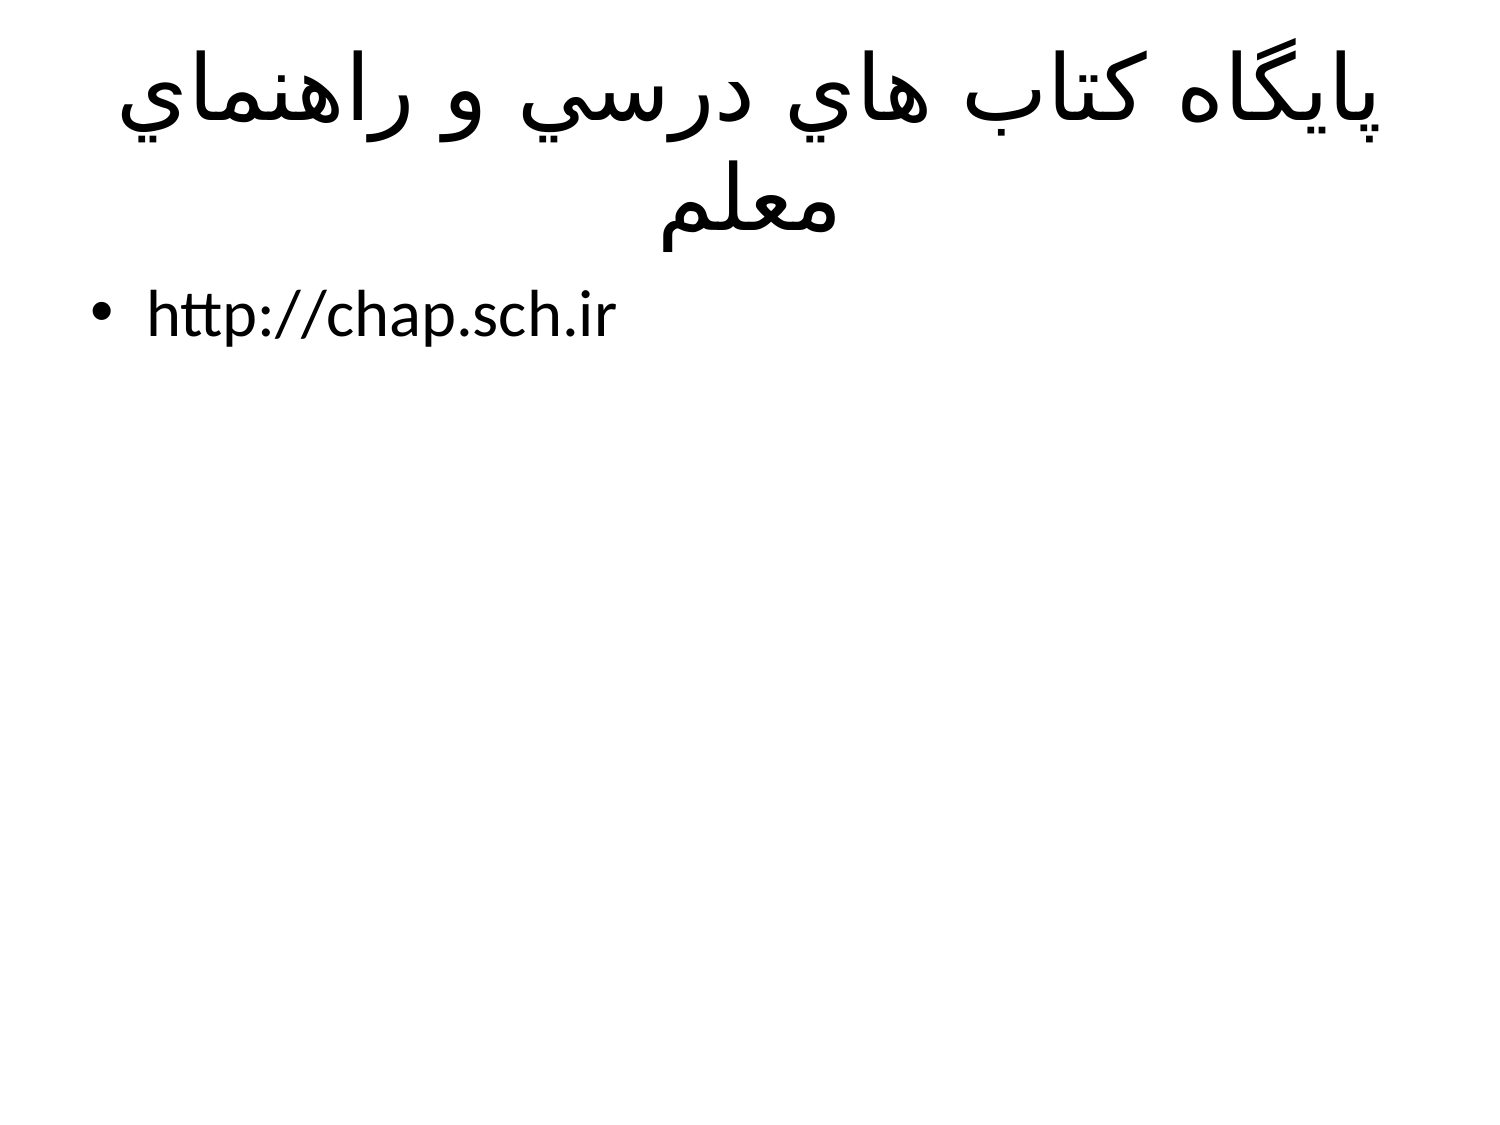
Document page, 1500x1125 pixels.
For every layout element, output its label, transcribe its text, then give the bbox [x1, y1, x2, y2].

title پايگاه كتاب هاي درسي و راهنماي معلم [75, 45, 1425, 233]
list http://chap.sch.ir [75, 262, 1425, 1005]
